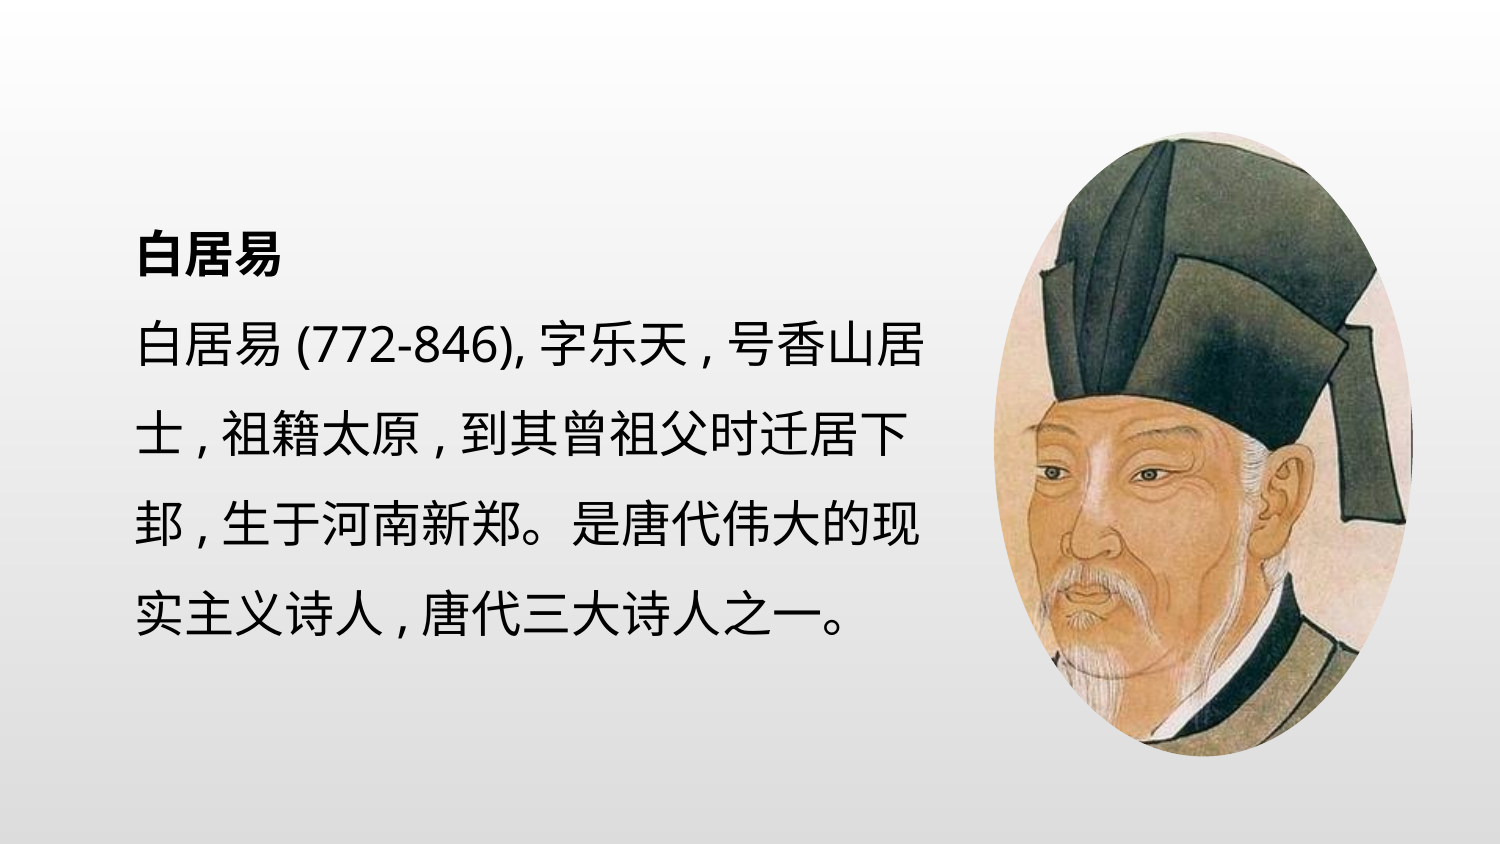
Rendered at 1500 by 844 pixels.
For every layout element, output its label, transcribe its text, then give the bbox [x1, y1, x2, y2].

picture [993, 131, 1413, 757]
text_box 白居易 白居易(772-846),字乐天,号香山居士,祖籍太原,到其曾祖父时迁居下邽,生于河南新郑。是唐代伟大的现实主义诗人,唐代三大诗人之一。 [123, 187, 951, 649]
